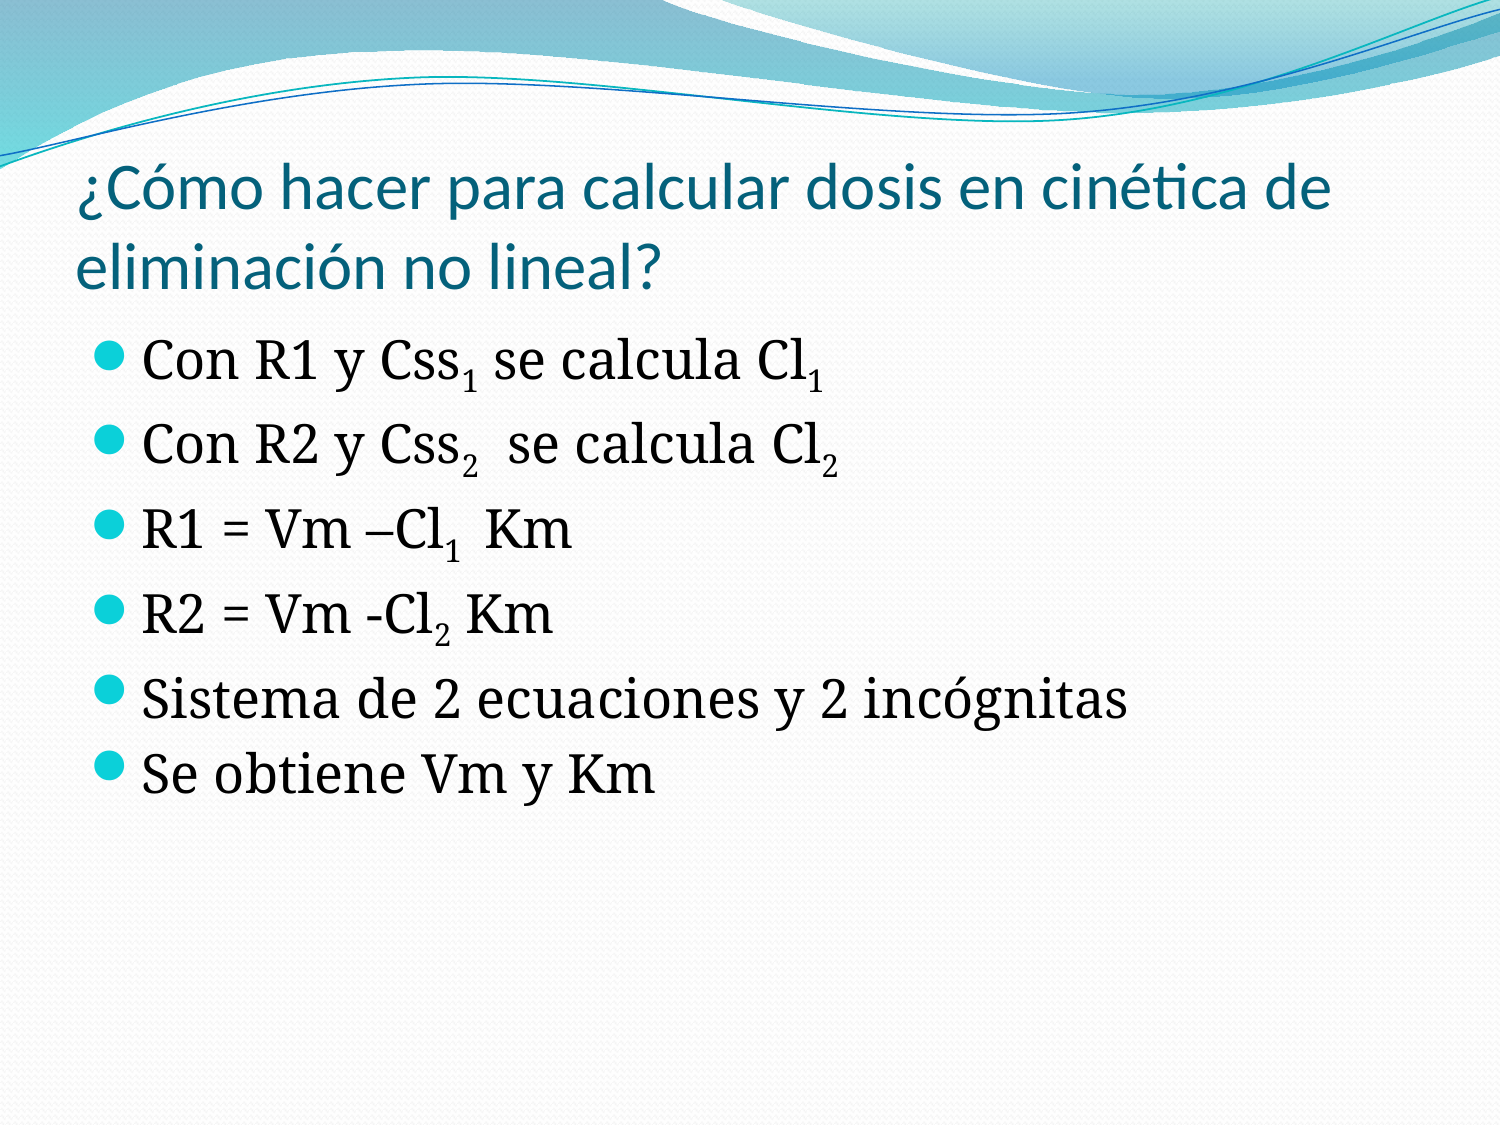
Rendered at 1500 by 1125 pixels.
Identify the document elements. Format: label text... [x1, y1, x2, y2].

list Con R1 y Css1 se calcula Cl1 Con R2 y Css2 se calcula Cl2 R1 = Vm –Cl1 Km R2 = Vm -Cl2 Km Sistema de 2 ecuaciones y 2 incógnitas Se obtiene Vm y Km [74, 317, 1426, 1038]
title ¿Cómo hacer para calcular dosis en cinética de eliminación no lineal? [74, 115, 1426, 304]
